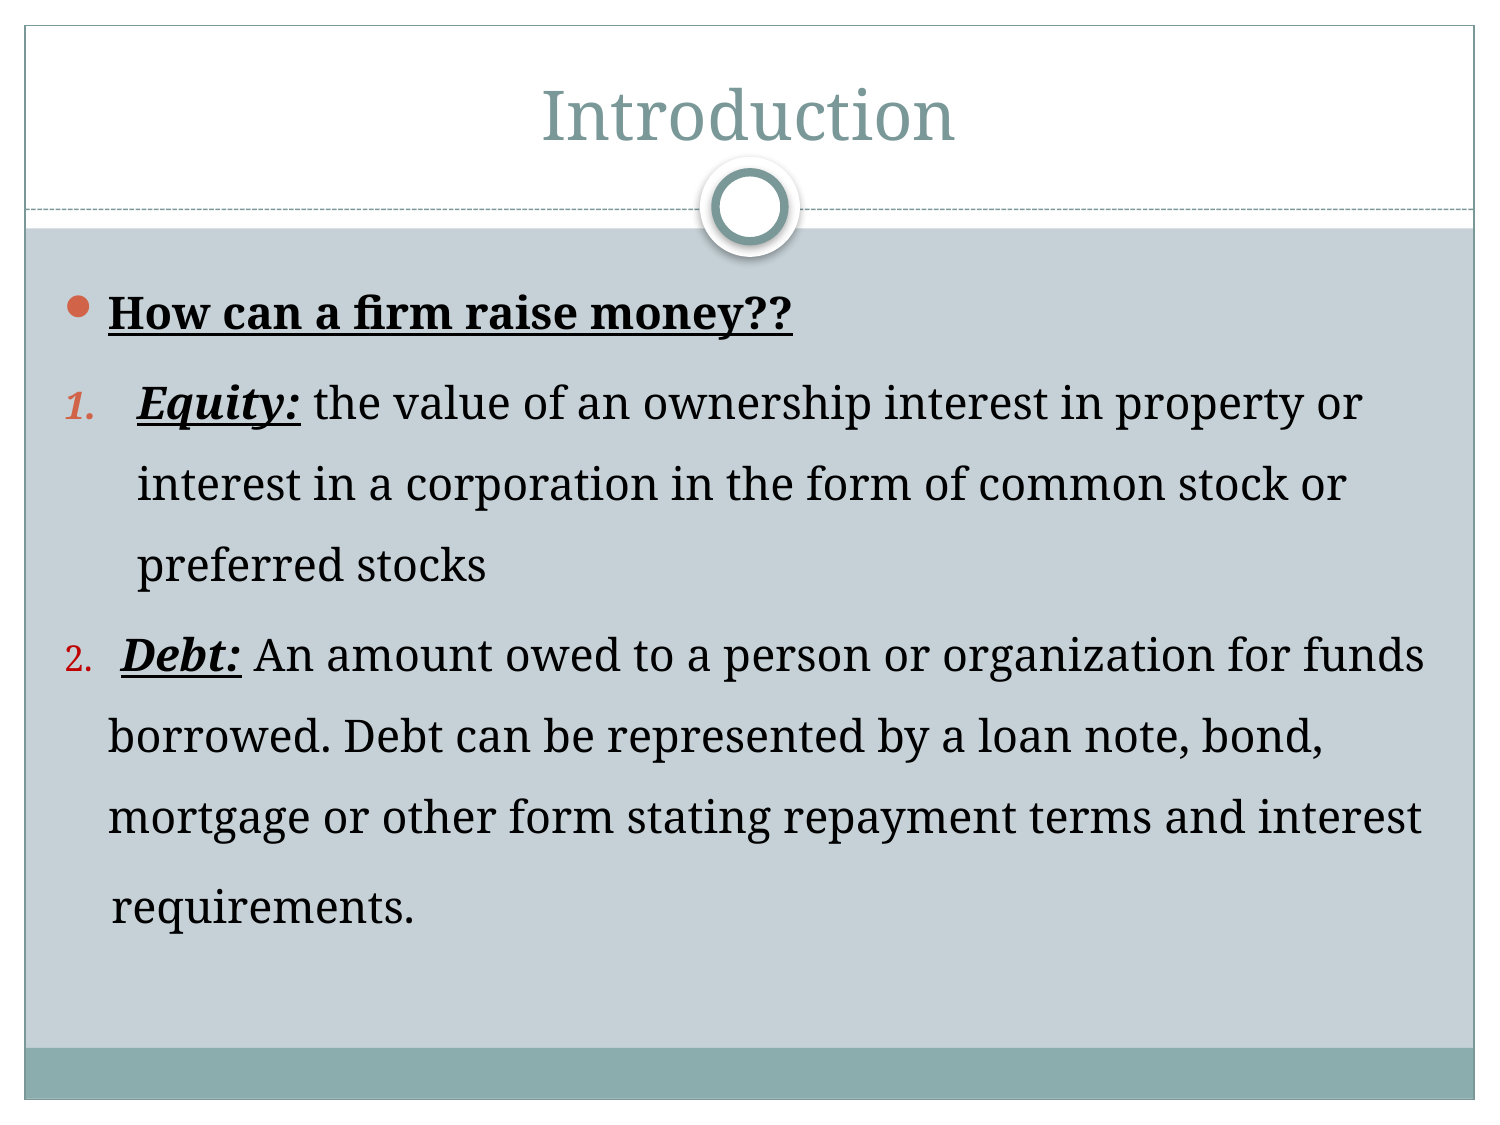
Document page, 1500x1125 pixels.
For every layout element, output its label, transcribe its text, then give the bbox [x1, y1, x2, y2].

title Introduction [49, 37, 1450, 162]
list How can a firm raise money?? Equity: the value of an ownership interest in property or interest in a corporation in the form of common stock or preferred stocks 2. Debt: An amount owed to a person or organization for funds borrowed. Debt can be represented by a loan note, bond, mortgage or other form stating repayment terms and interest requirements. [49, 250, 1445, 1001]
